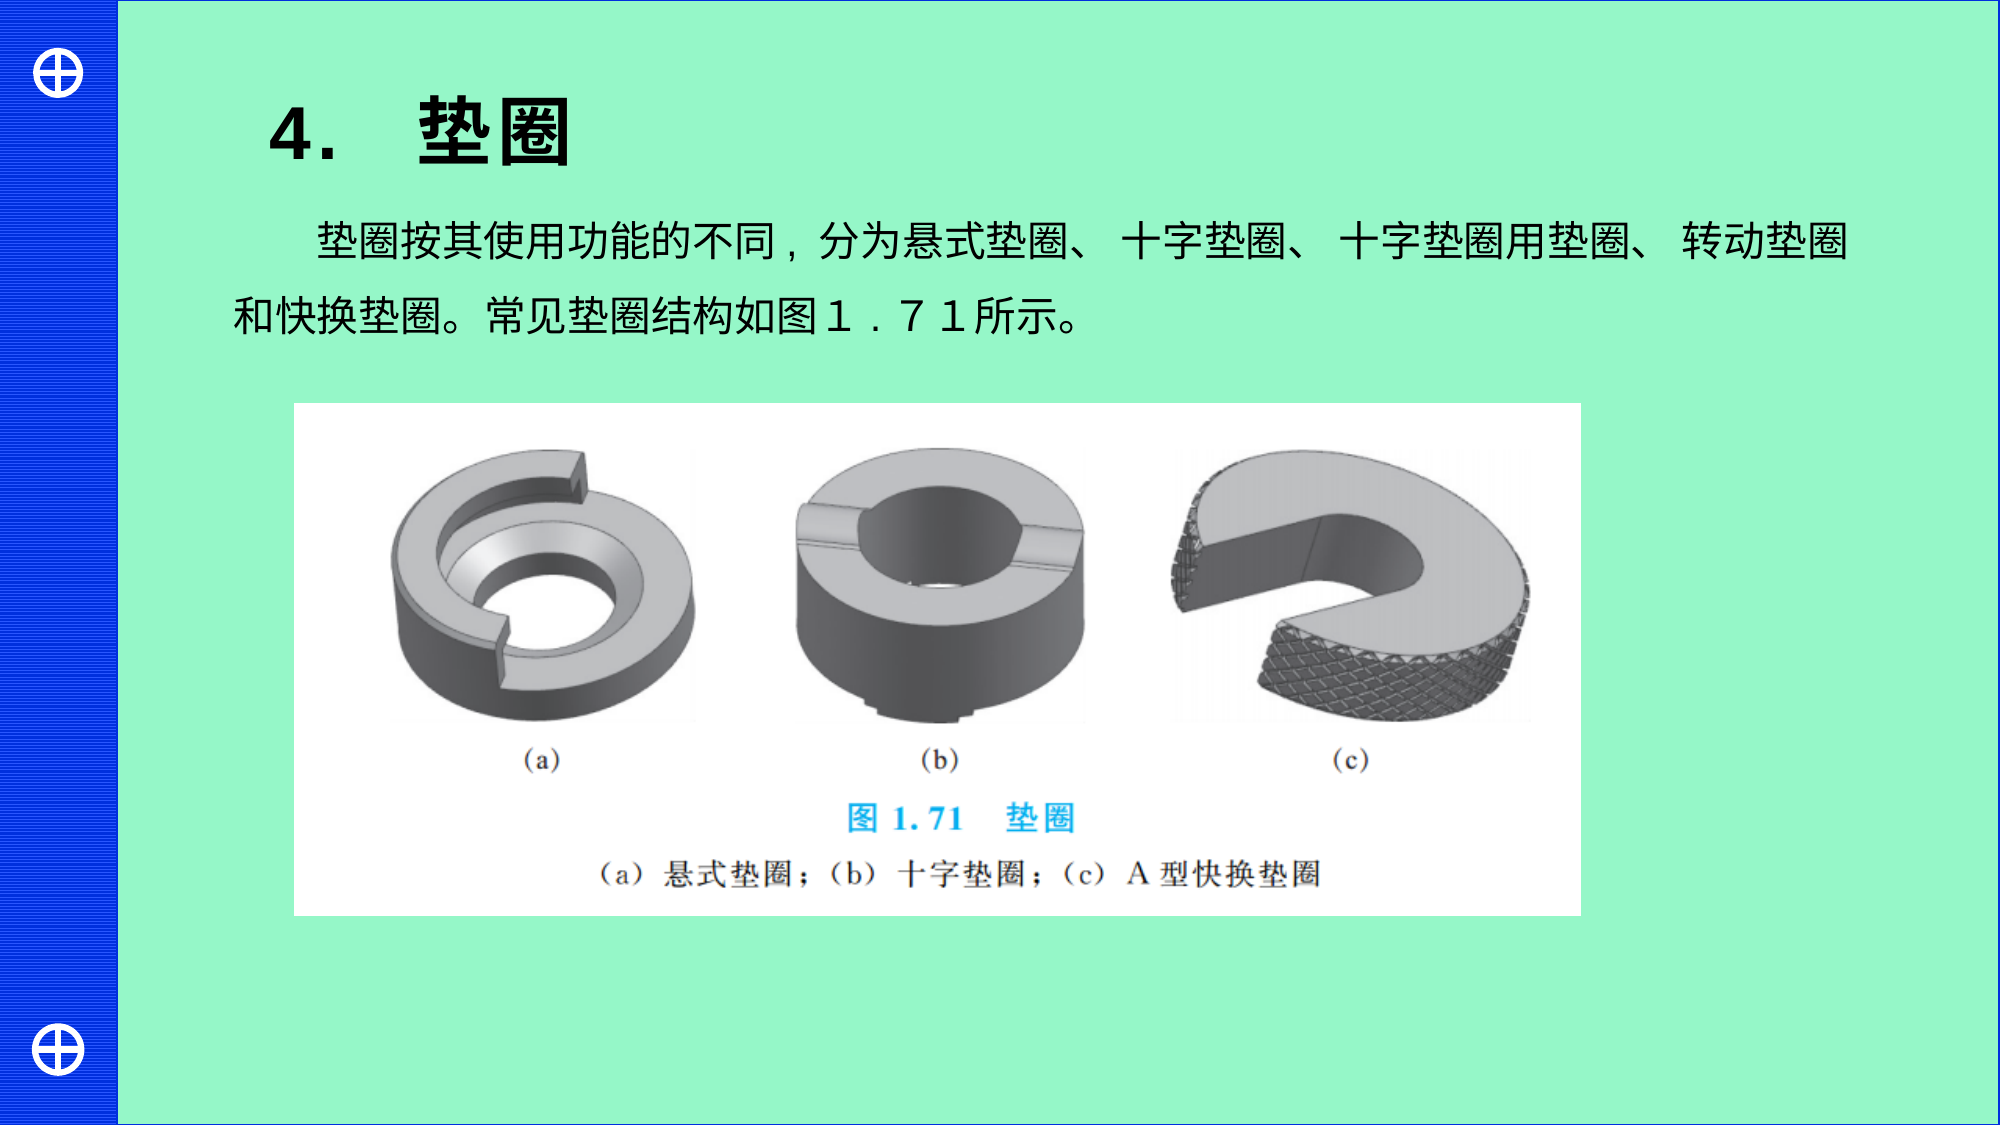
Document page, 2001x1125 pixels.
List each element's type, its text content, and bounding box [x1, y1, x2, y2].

picture [294, 403, 1581, 916]
text_box 4. 垫圈 [173, 61, 1462, 183]
text_box 垫圈按其使用功能的不同, 分为悬式垫圈、 十字垫圈、 十字垫圈用垫圈、 转动垫圈和快换垫圈。常见垫圈结构如图１.７１所示。 [218, 182, 1871, 348]
text_box [173, 267, 1824, 373]
